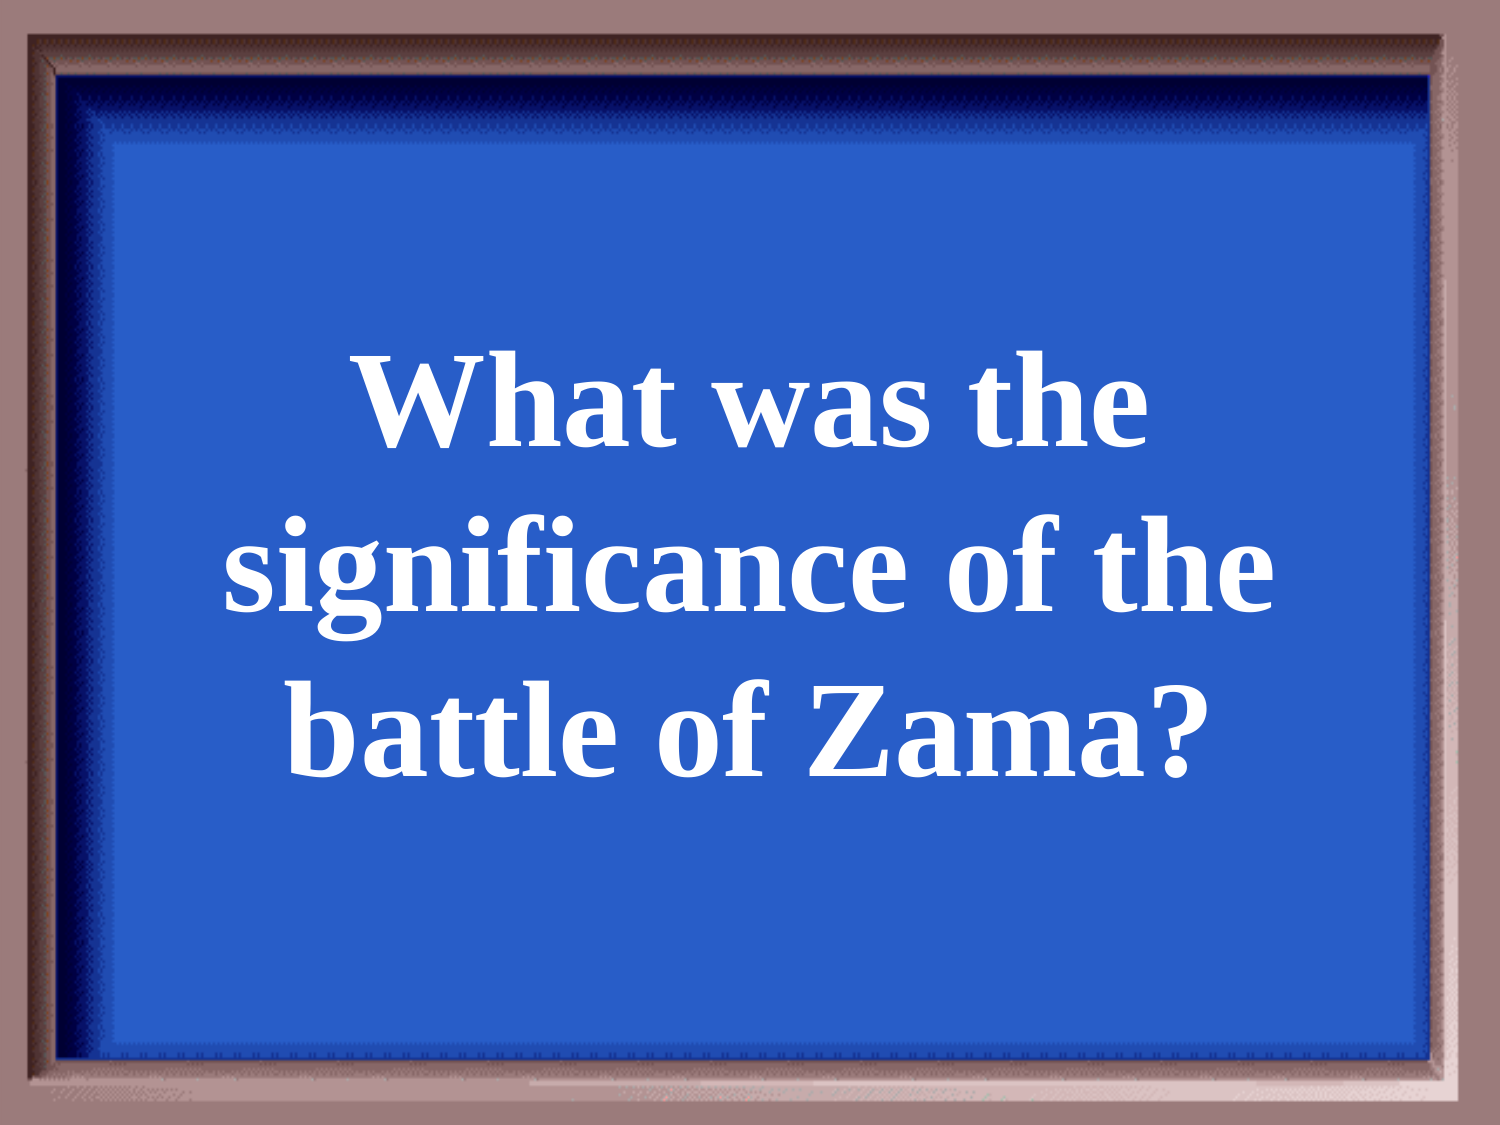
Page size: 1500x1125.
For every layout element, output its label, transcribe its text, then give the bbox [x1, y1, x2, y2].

picture [0, 0, 1500, 1125]
title What was the significance of the battle of Zama? [112, 462, 1388, 650]
